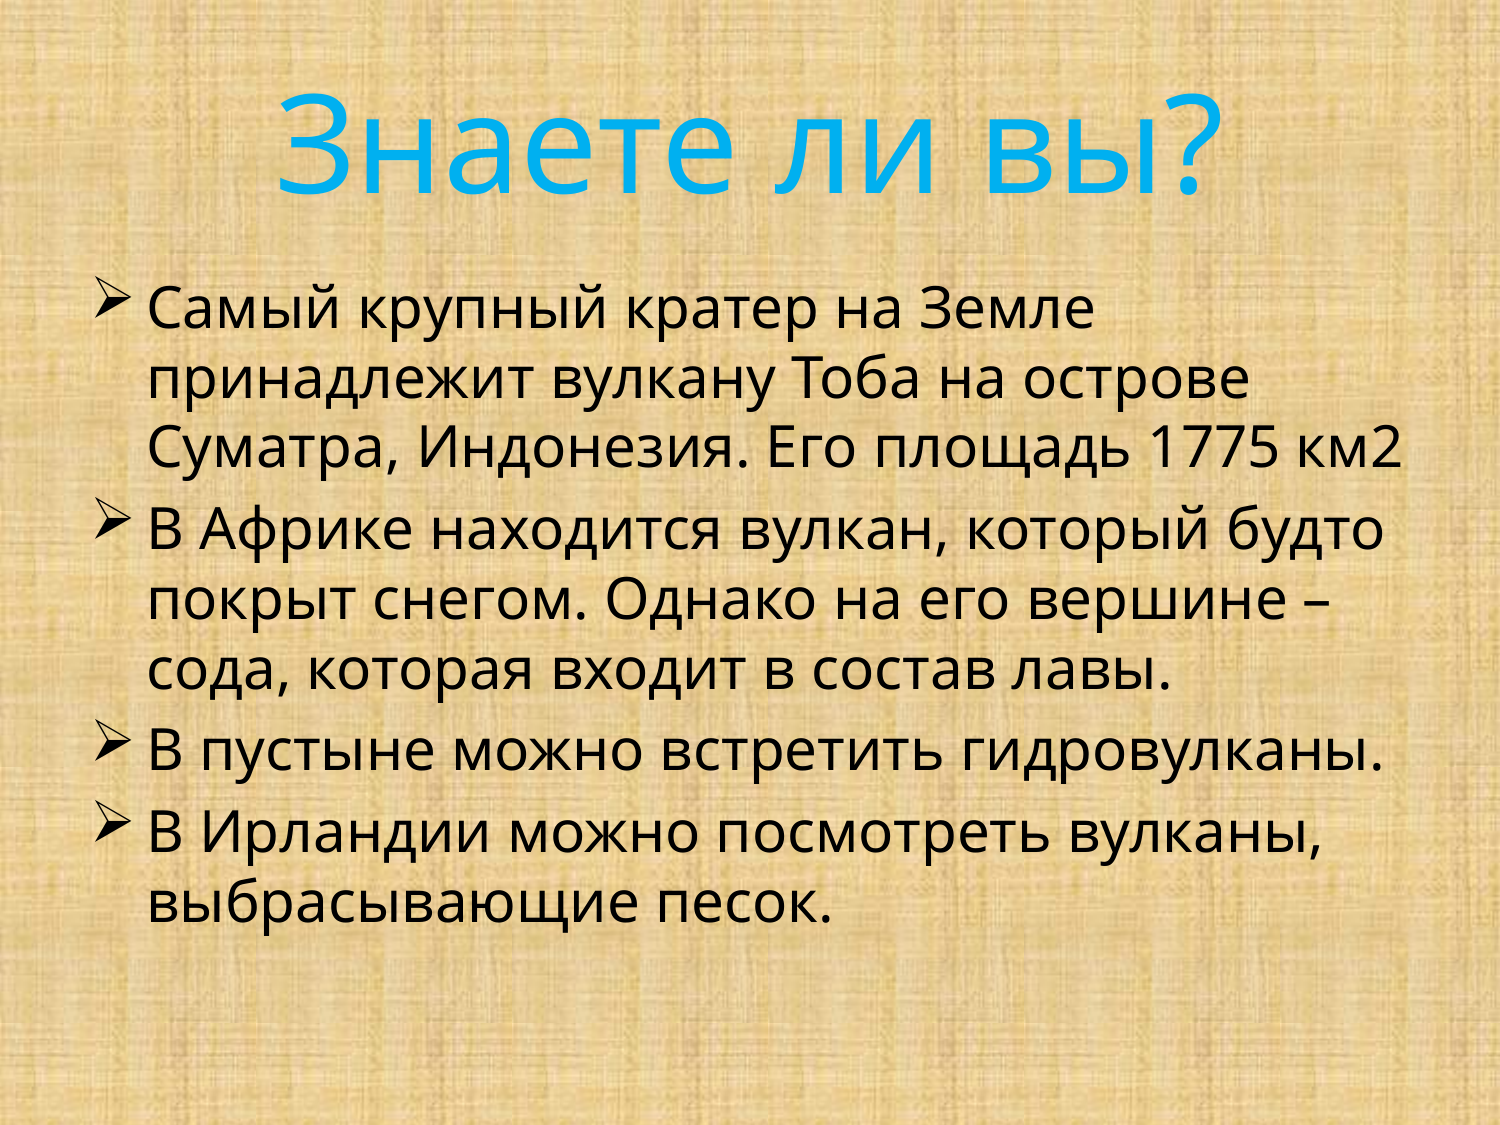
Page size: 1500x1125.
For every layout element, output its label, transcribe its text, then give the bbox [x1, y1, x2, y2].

title Знаете ли вы? [75, 45, 1425, 233]
picture [0, 0, 1500, 1125]
list Самый крупный кратер на Земле принадлежит вулкану Тоба на острове Суматра, Индонезия. Его площадь 1775 км2 В Африке находится вулкан, который будто покрыт снегом. Однако на его вершине – сода, которая входит в состав лавы. В пустыне можно встретить гидровулканы. В Ирландии можно посмотреть вулканы, выбрасывающие песок. [75, 262, 1425, 1125]
